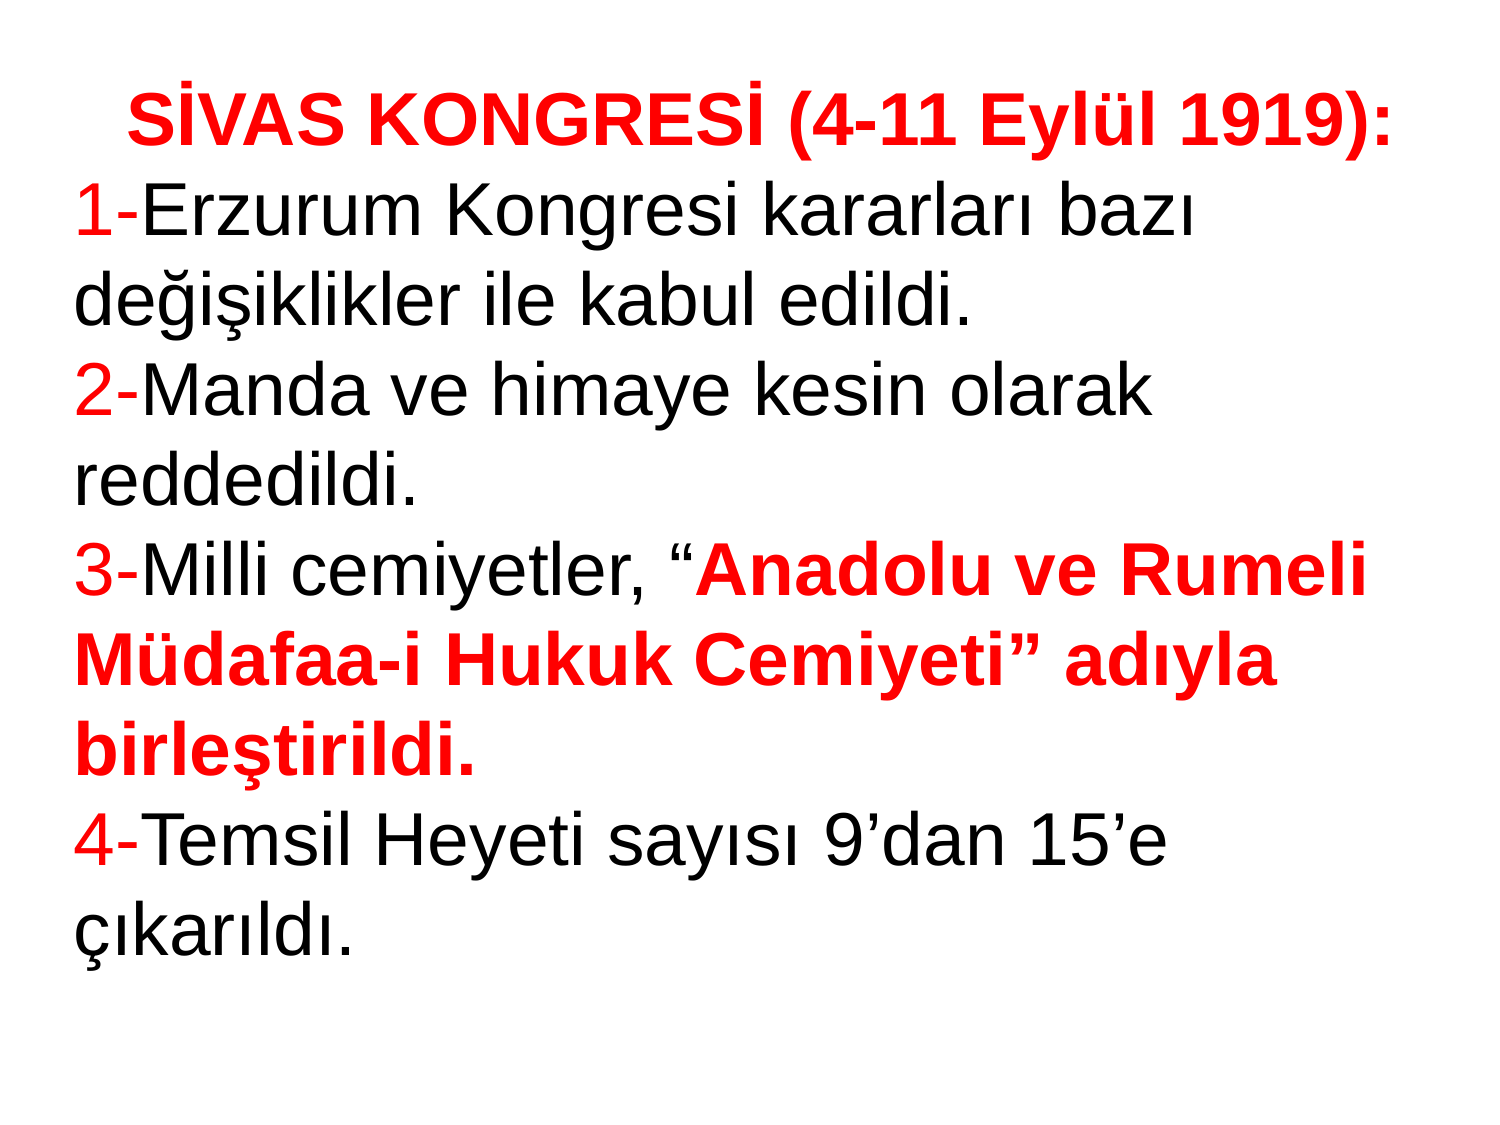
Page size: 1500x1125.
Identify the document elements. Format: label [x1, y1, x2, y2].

text_box [58, 63, 1465, 978]
